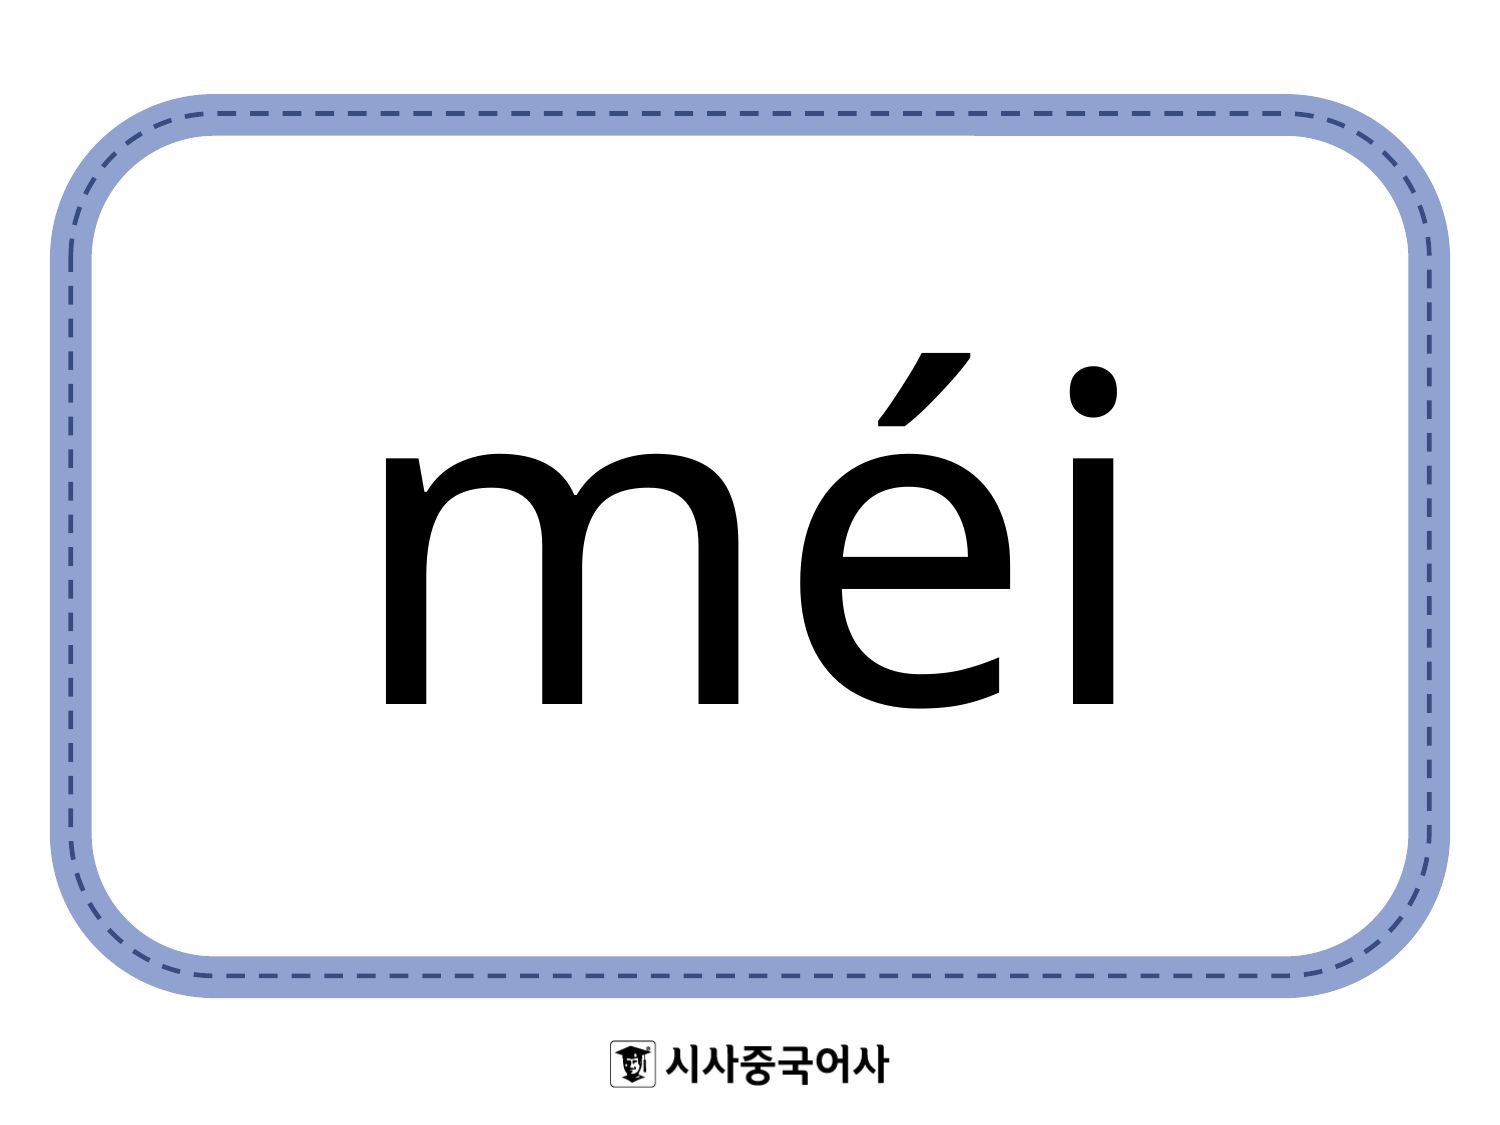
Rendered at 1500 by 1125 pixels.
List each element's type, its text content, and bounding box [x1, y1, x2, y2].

picture [602, 1034, 898, 1094]
text_box méi [145, 189, 1354, 853]
